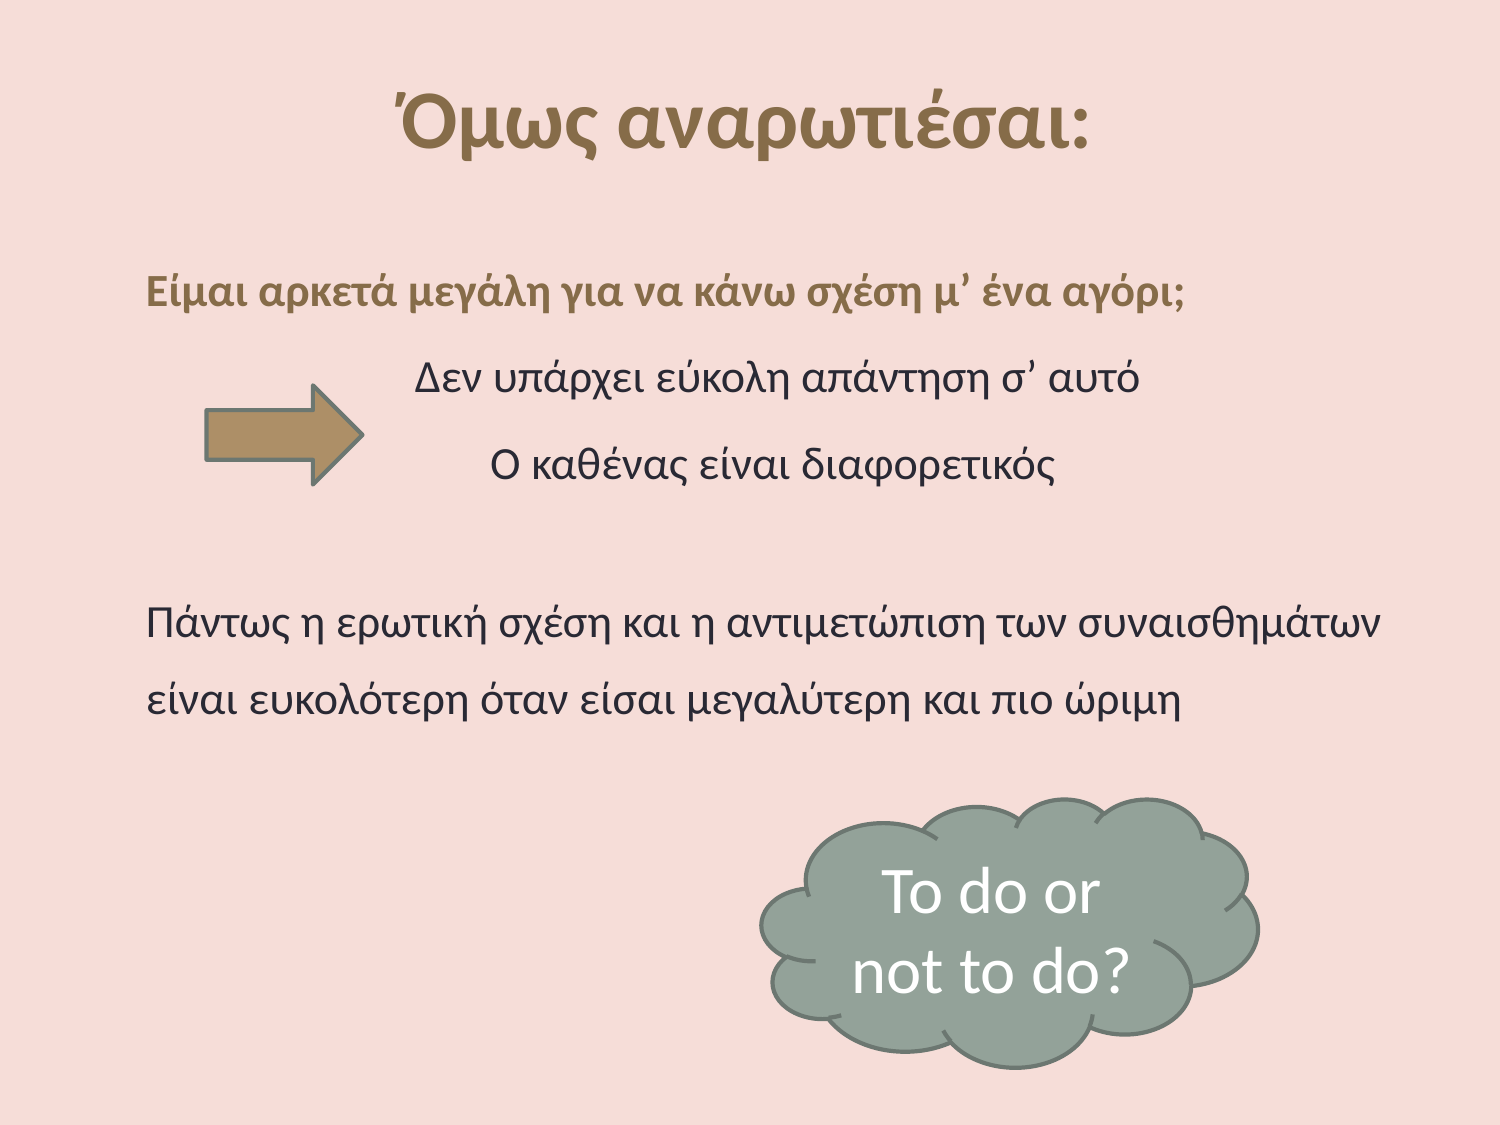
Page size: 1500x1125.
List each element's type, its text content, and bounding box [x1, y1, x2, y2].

text_box [204, 383, 365, 487]
text_box To do or not to do? [759, 797, 1261, 1070]
title Όμως αναρωτιέσαι: [74, 44, 1426, 160]
list Είμαι αρκετά μεγάλη για να κάνω σχέση μ’ ένα αγόρι; Δεν υπάρχει εύκολη απάντηση σ’ αυτό Ο καθένας είναι διαφορετικός Πάντως η ερωτική σχέση και η αντιμετώπιση των συναισθημάτων είναι ευκολότερη όταν είσαι μεγαλύτερη και πιο ώριμη [74, 160, 1426, 811]
